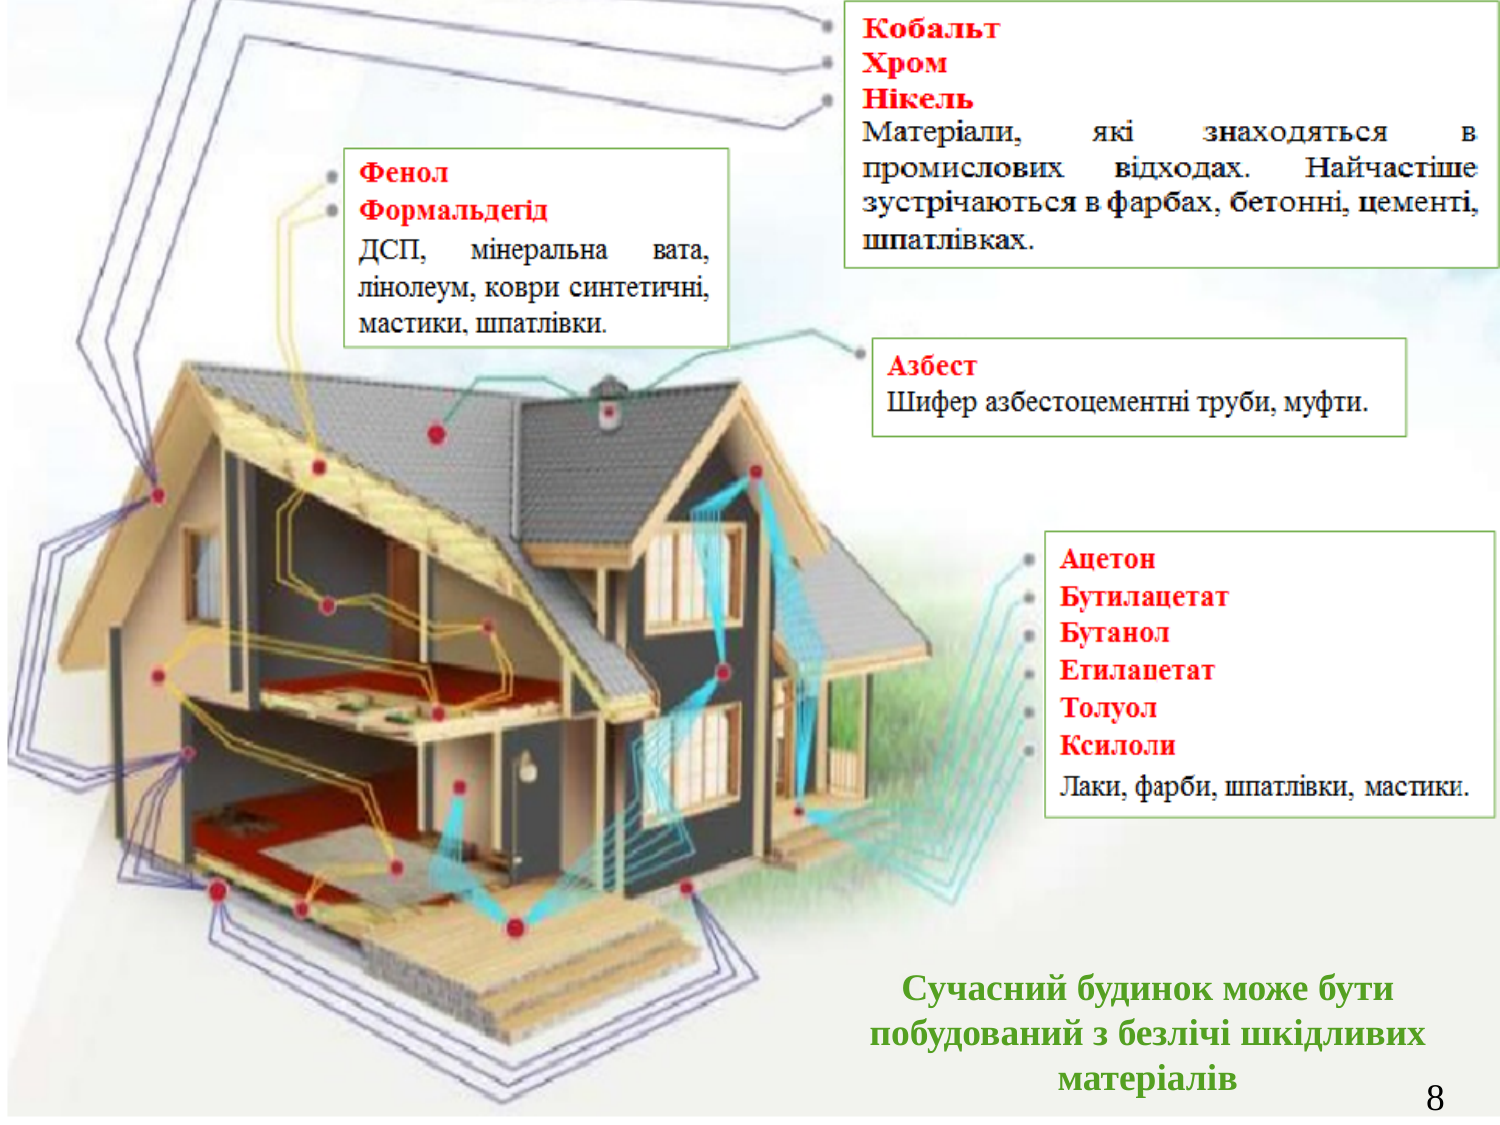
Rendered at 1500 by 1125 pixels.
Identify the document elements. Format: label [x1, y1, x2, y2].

list [0, 0, 1500, 1125]
